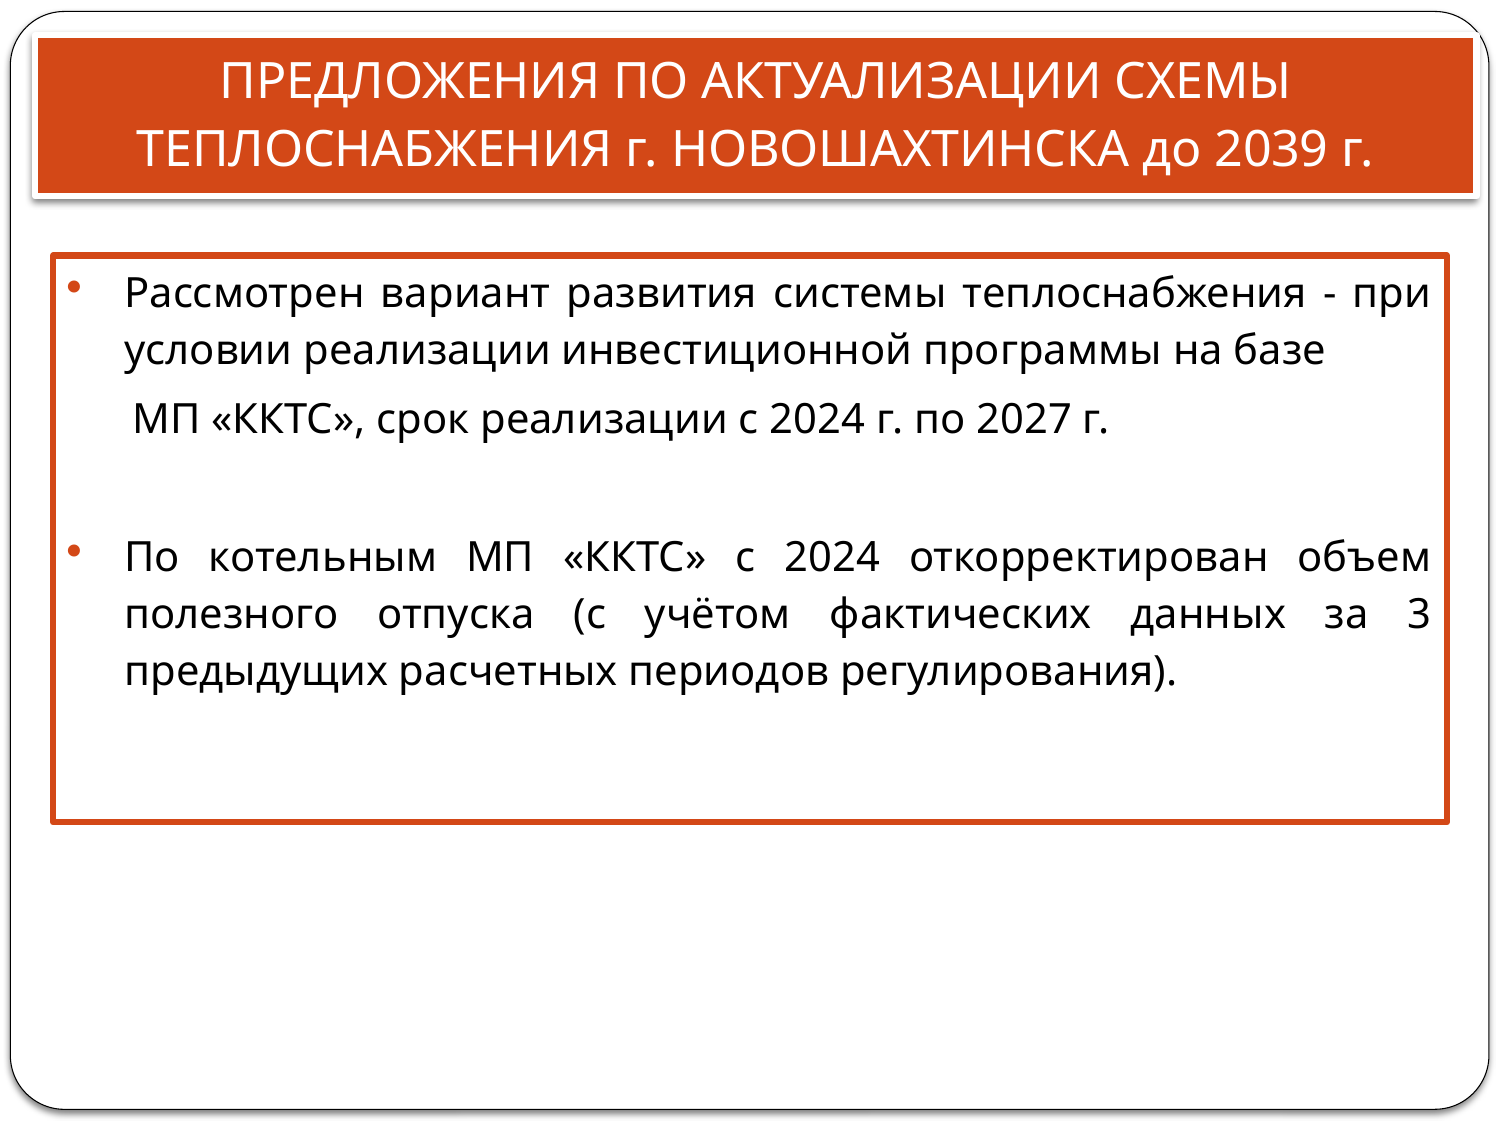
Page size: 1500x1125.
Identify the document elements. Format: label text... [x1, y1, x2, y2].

list Рассмотрен вариант развития системы теплоснабжения - при условии реализации инвестиционной программы на базе МП «ККТС», срок реализации с 2024 г. по 2027 г. По котельным МП «ККТС» с 2024 откорректирован объем полезного отпуска (с учётом фактических данных за 3 предыдущих расчетных периодов регулирования). [52, 254, 1448, 823]
title ПРЕДЛОЖЕНИЯ ПО АКТУАЛИЗАЦИИ СХЕМЫ ТЕПЛОСНАБЖЕНИЯ г. НОВОШАХТИНСКА до 2039 г. [32, 32, 1480, 199]
